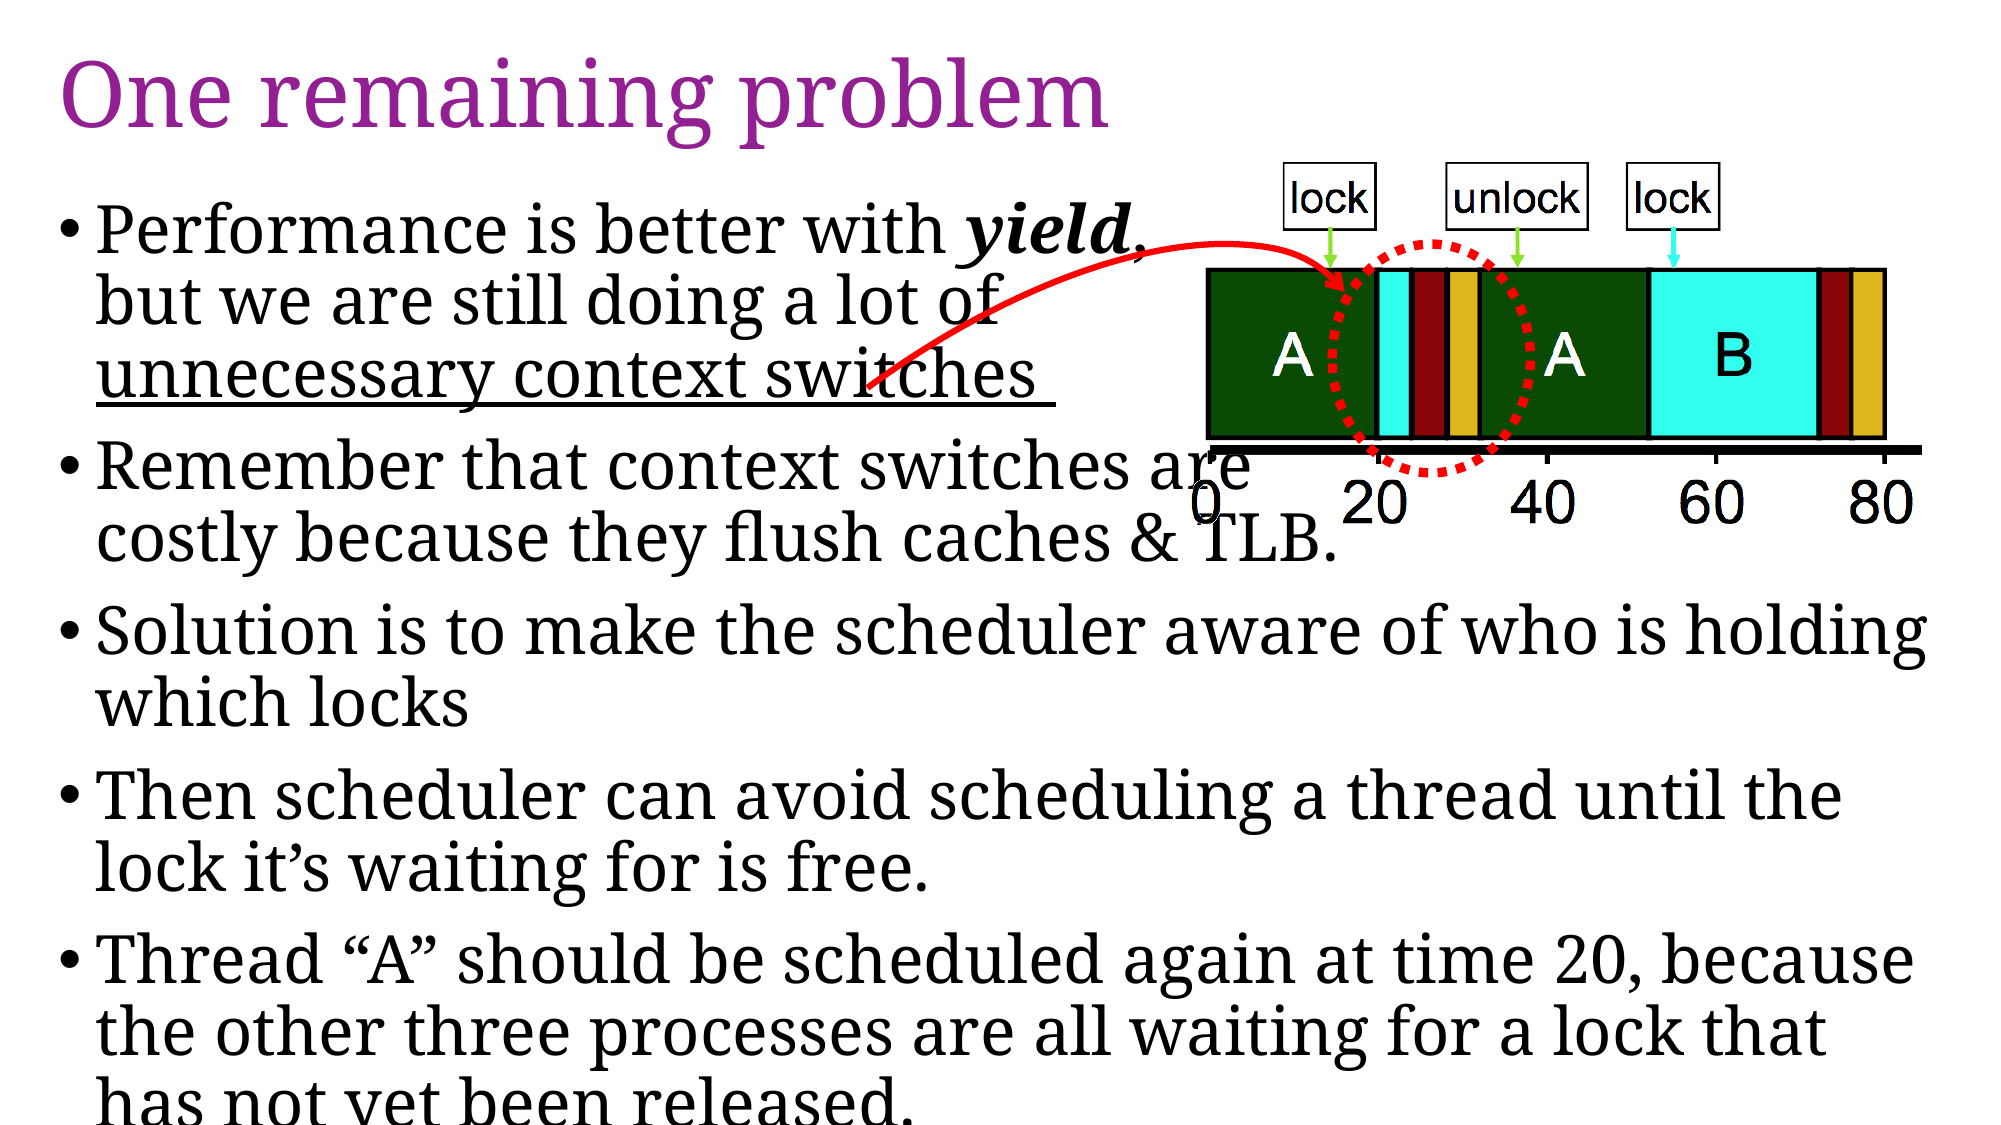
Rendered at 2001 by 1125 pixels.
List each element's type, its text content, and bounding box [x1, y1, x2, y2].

list Performance is better with yield, but we are still doing a lot of unnecessary context switches Remember that context switches are costly because they flush caches & TLB. Solution is to make the scheduler aware of who is holding which locks Then scheduler can avoid scheduling a thread until the lock it’s waiting for is free. Thread “A” should be scheduled again at time 20, because the other three processes are all waiting for a lock that has not yet been released. [43, 188, 1953, 1106]
title One remaining problem [43, 25, 1953, 171]
picture [1185, 154, 1922, 532]
text_box [867, 245, 1185, 554]
